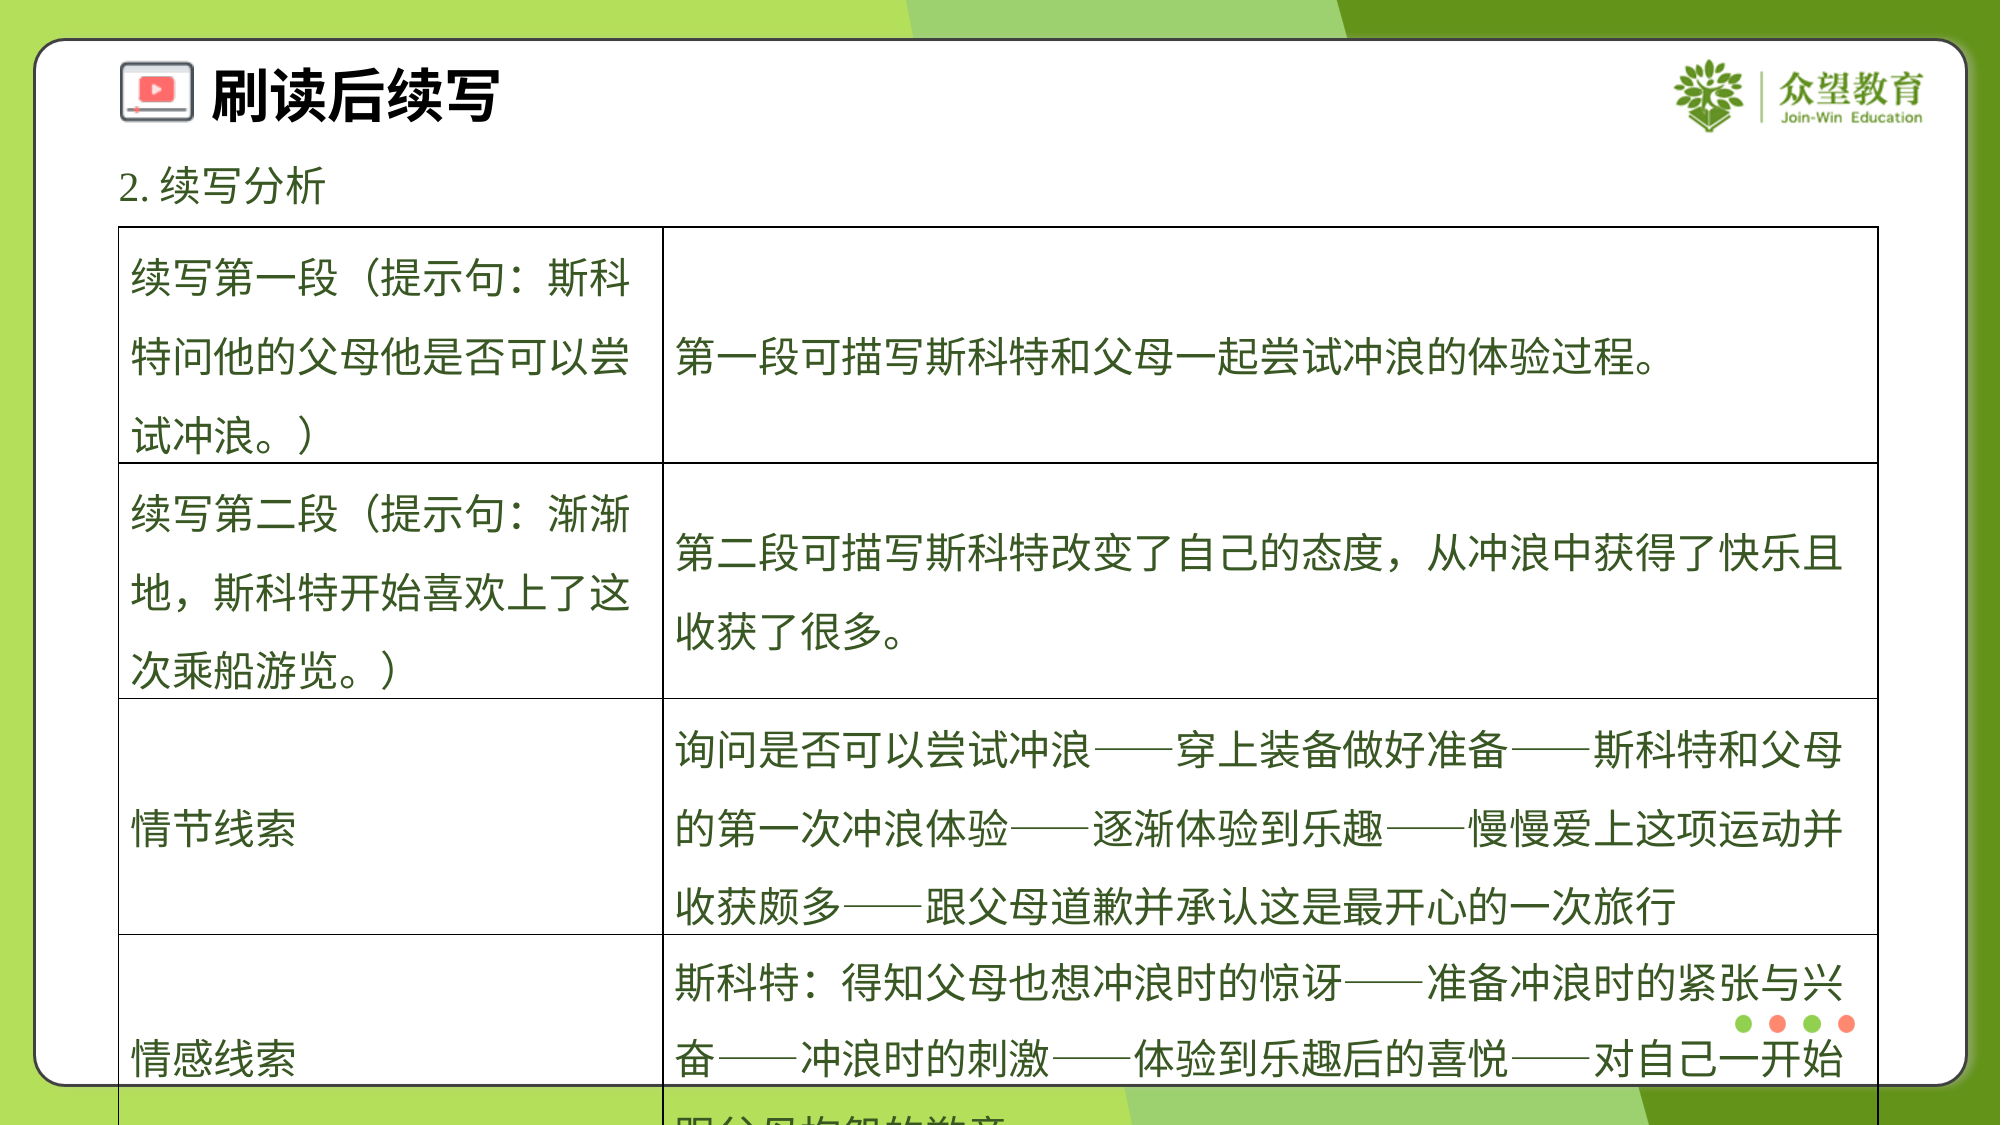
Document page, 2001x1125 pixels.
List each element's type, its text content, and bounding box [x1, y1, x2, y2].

table_cell 询问是否可以尝试冲浪——穿上装备做好准备——斯科特和父母的第一次冲浪体验——逐渐体验到乐趣——慢慢爱上这项运动并收获颇多——跟父母道歉并承认这是最开心的一次旅行 [664, 699, 1877, 934]
table_cell 情感线索 [119, 935, 662, 1125]
picture [0, 0, 2000, 1125]
table_cell 续写第二段（提示句：渐渐地，斯科特开始喜欢上了这次乘船游览。） [119, 464, 662, 698]
table_header 第一段可描写斯科特和父母一起尝试冲浪的体验过程。 [664, 228, 1877, 462]
table_cell 情节线索 [119, 699, 662, 934]
text_box 2.续写分析 [118, 147, 1883, 206]
table_cell 斯科特：得知父母也想冲浪时的惊讶——准备冲浪时的紧张与兴奋——冲浪时的刺激——体验到乐趣后的喜悦——对自己一开始跟父母抱怨的歉意 [664, 935, 1877, 1125]
table_header 续写第一段（提示句：斯科特问他的父母他是否可以尝试冲浪。） [119, 228, 662, 462]
table_cell 第二段可描写斯科特改变了自己的态度，从冲浪中获得了快乐且收获了很多。 [664, 464, 1877, 698]
